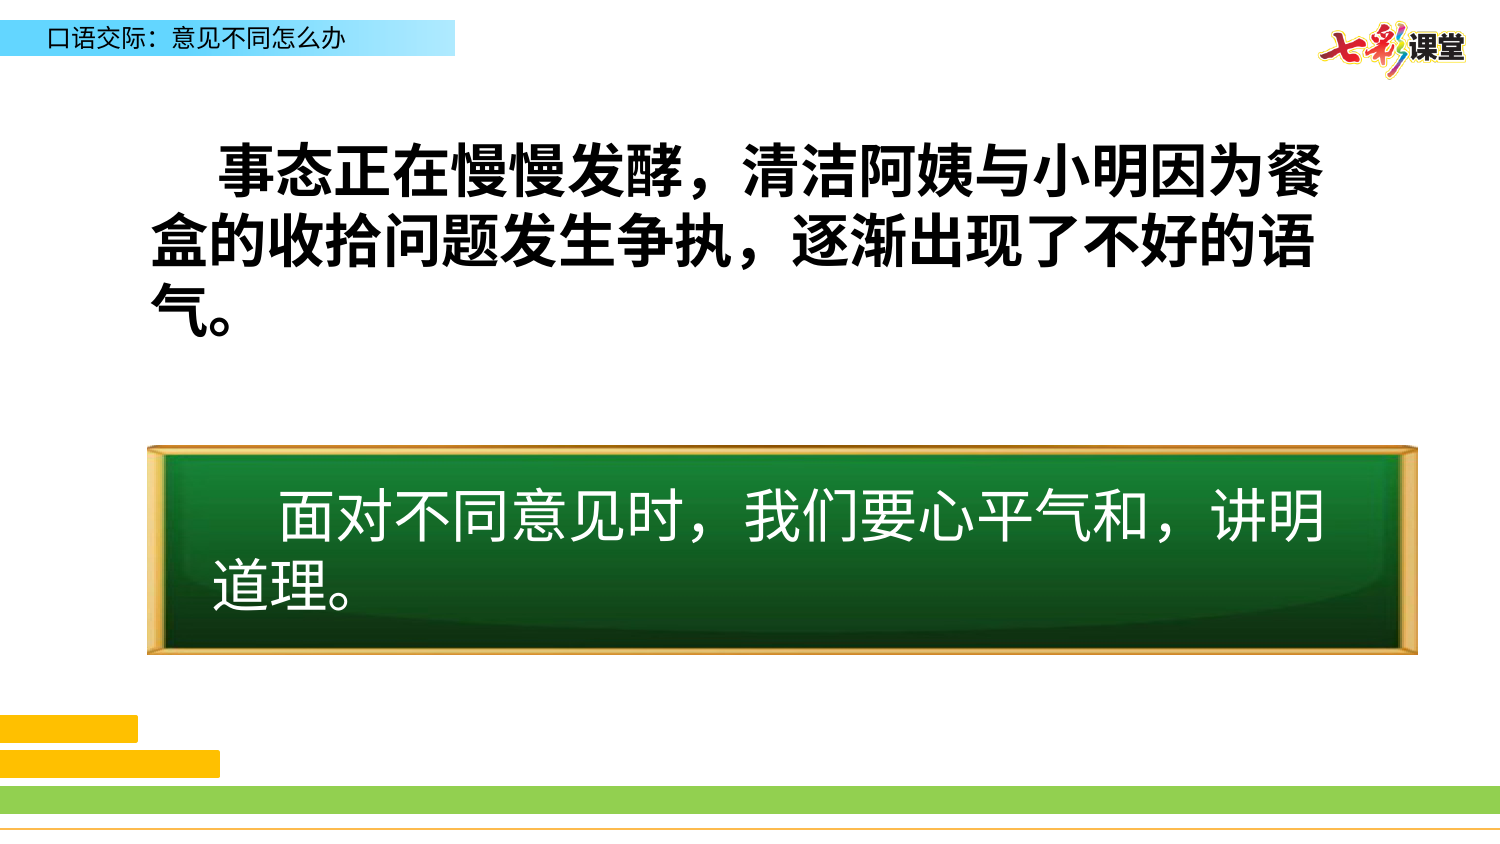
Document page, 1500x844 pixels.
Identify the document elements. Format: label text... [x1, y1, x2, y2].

picture [1316, 20, 1468, 80]
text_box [147, 445, 1418, 655]
text_box 事态正在慢慢发酵，清洁阿姨与小明因为餐盒的收拾问题发生争执，逐渐出现了不好的语气。 [135, 126, 1365, 352]
